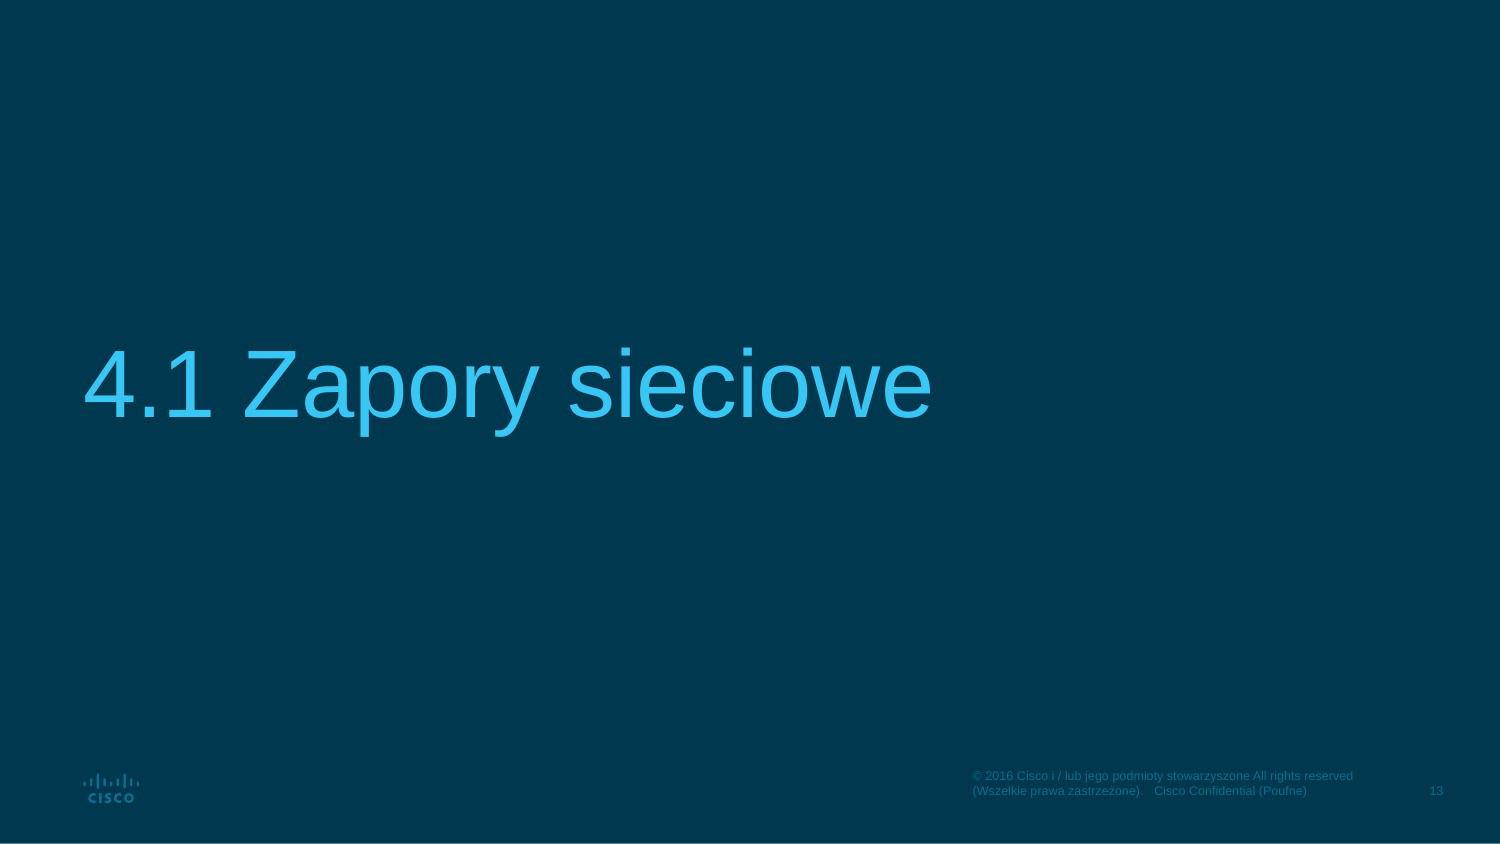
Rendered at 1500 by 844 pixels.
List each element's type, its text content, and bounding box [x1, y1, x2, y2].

title 4.1 Zapory sieciowe [68, 150, 1315, 446]
